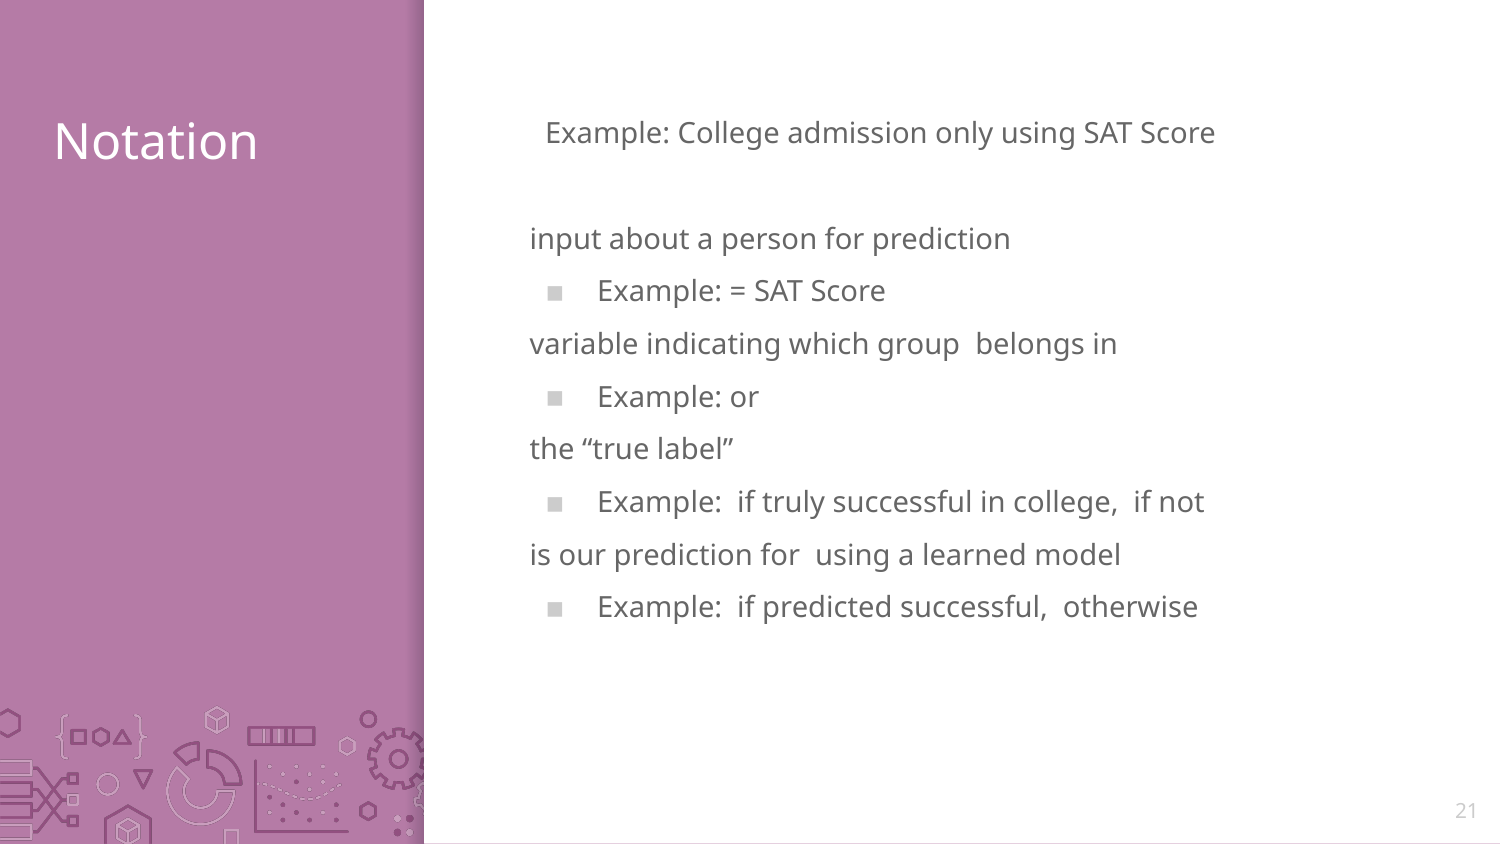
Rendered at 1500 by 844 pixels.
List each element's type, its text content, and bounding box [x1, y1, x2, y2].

title Notation [38, 94, 375, 748]
picture [0, 701, 424, 844]
slide_number 21 [1403, 779, 1494, 844]
